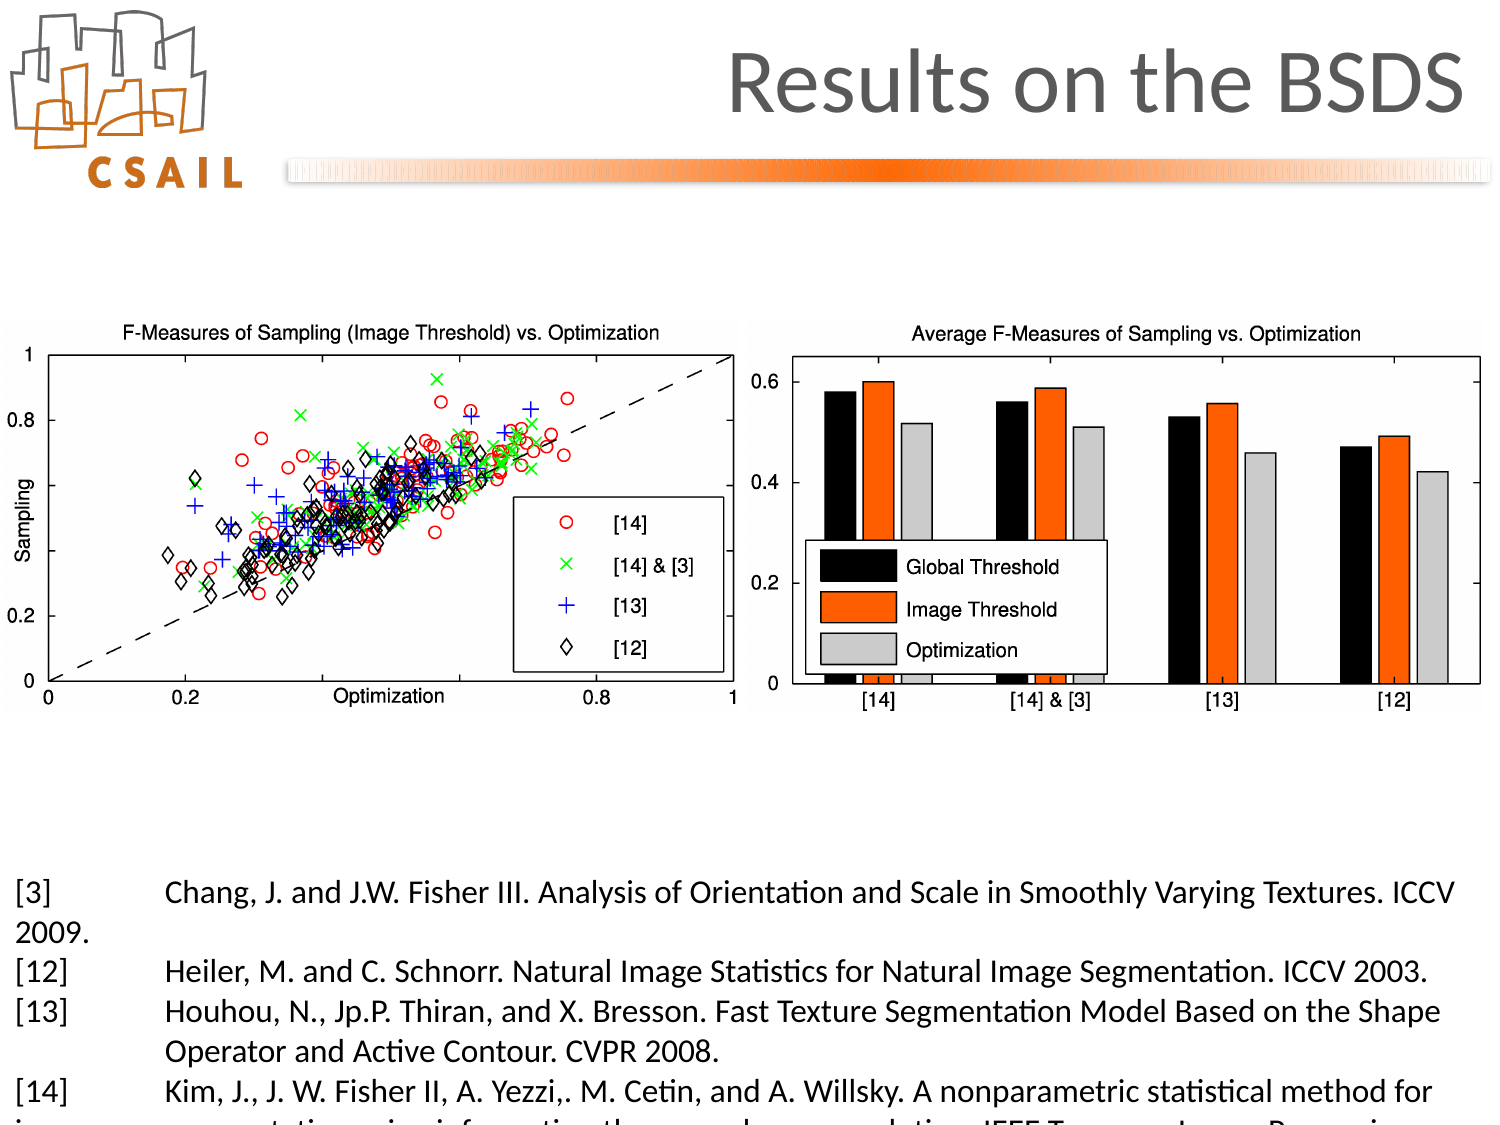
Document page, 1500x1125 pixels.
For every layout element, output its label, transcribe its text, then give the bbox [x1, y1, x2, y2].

picture [746, 319, 1483, 713]
picture [10, 10, 242, 188]
picture [2, 318, 739, 713]
title Results on the BSDS [208, 4, 1483, 147]
text_box [3] Chang, J. and J.W. Fisher III. Analysis of Orientation and Scale in Smoothly Varying Textures. ICCV 2009. [12] Heiler, M. and C. Schnorr. Natural Image Statistics for Natural Image Segmentation. ICCV 2003. [13] Houhou, N., Jp.P. Thiran, and X. Bresson. Fast Texture Segmentation Model Based on the Shape Operator and Active Contour. CVPR 2008. [14] Kim, J., J. W. Fisher II, A. Yezzi,. M. Cetin, and A. Willsky. A nonparametric statistical method for image segmentation using information theory and curve evolution. IEEE Trans. on Image Processing 2005. [0, 862, 1500, 1125]
